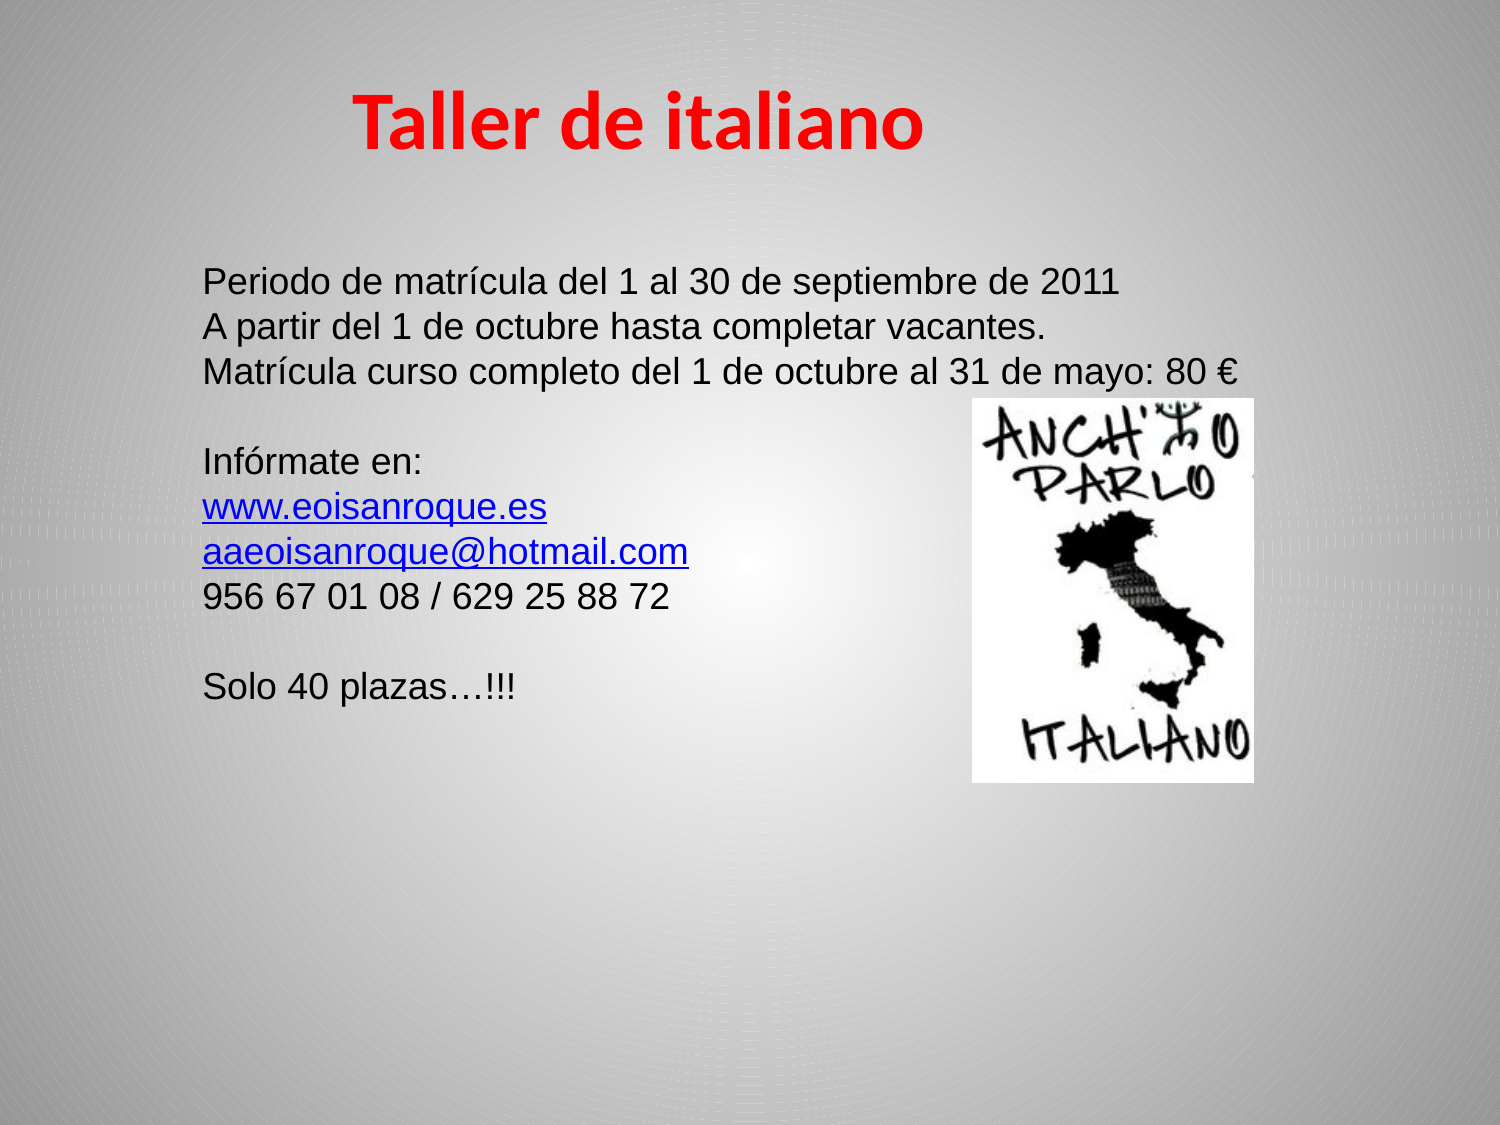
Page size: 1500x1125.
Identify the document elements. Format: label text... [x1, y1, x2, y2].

picture [972, 398, 1255, 784]
text_box Taller de italiano Periodo de matrícula del 1 al 30 de septiembre de 2011 A partir del 1 de octubre hasta completar vacantes. Matrícula curso completo del 1 de octubre al 31 de mayo: 80 € Infórmate en: www.eoisanroque.es aaeoisanroque@hotmail.com 956 67 01 08 / 629 25 88 72 Solo 40 plazas…!!! [187, 70, 1360, 715]
